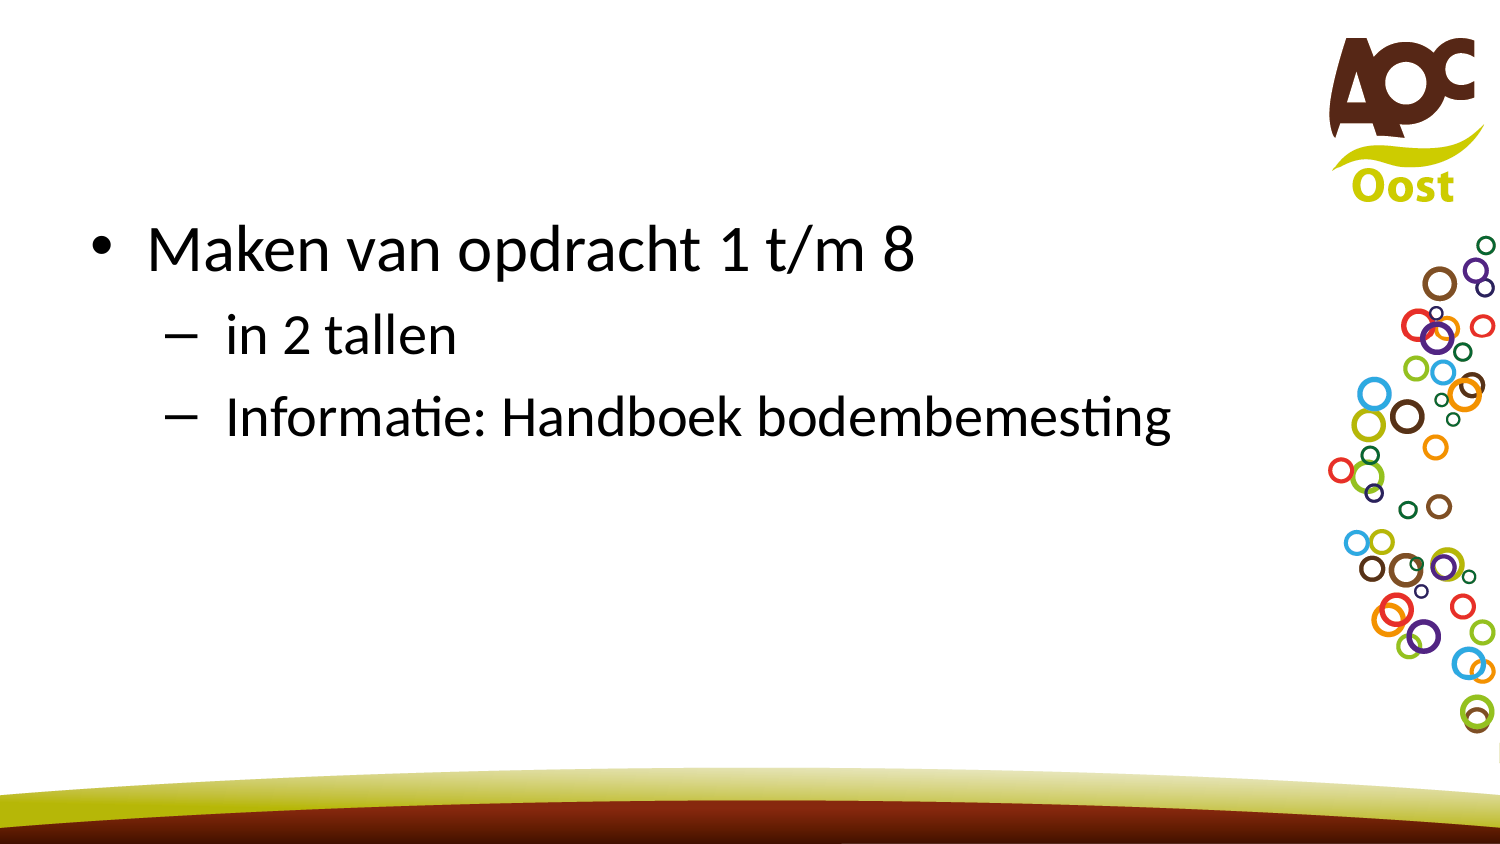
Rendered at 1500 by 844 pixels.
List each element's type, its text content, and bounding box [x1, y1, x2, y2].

list Maken van opdracht 1 t/m 8 in 2 tallen Informatie: Handboek bodembemesting [75, 196, 1425, 754]
picture [0, 0, 1500, 844]
